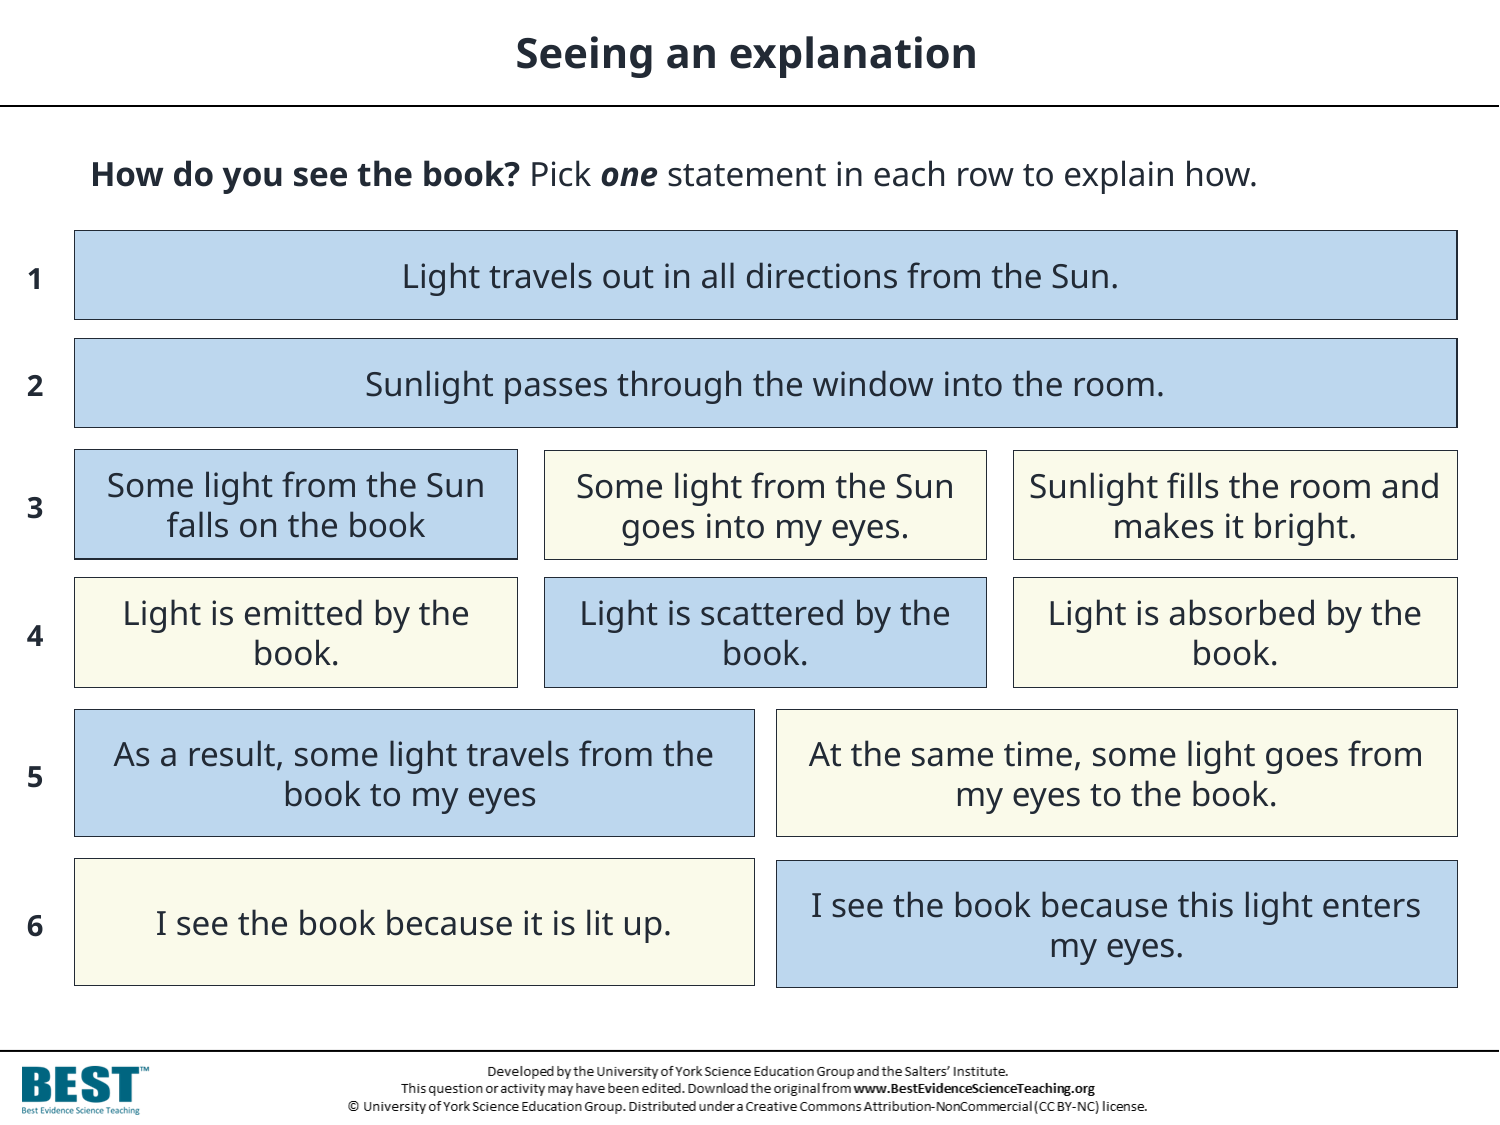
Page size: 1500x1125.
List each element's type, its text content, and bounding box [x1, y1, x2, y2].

text_box Seeing an explanation [23, 4, 1471, 99]
picture [0, 105, 1500, 1125]
